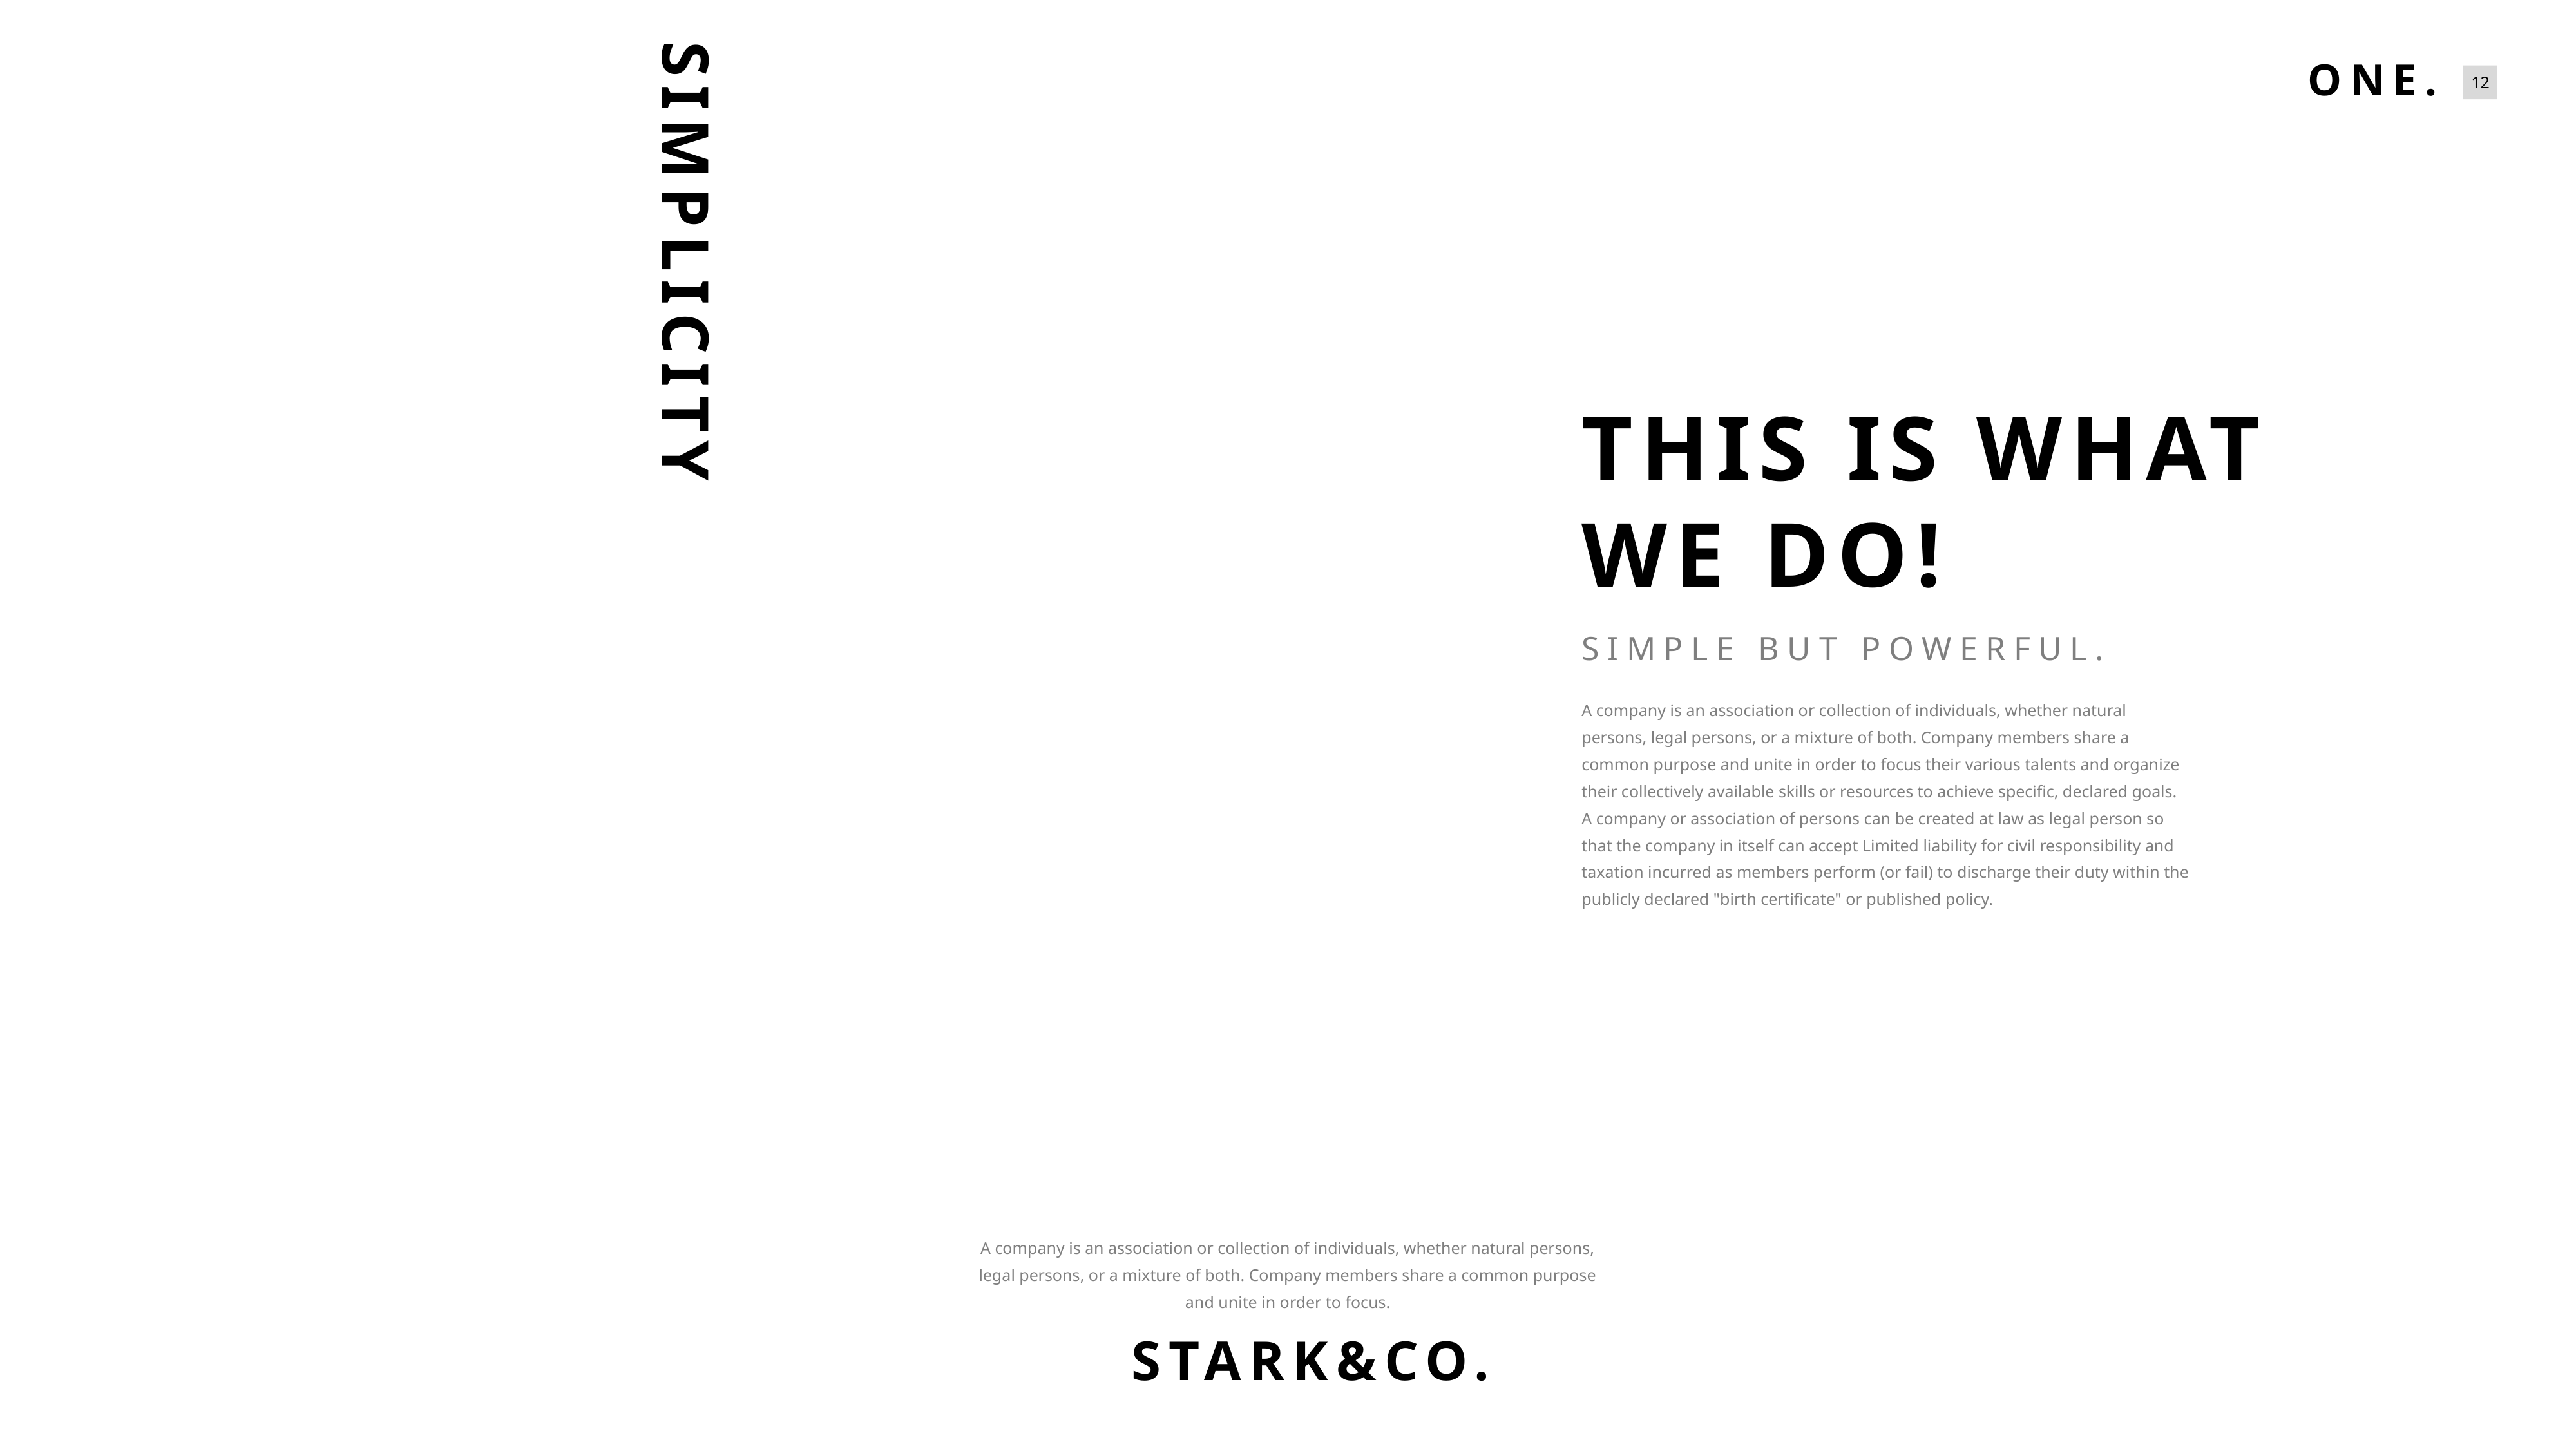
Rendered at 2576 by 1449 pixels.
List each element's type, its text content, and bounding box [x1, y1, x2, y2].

text_box A company is an association or collection of individuals, whether natural persons, legal persons, or a mixture of both. Company members share a common purpose and unite in order to focus their various talents and organize their collectively available skills or resources to achieve specific, declared goals. A company or association of persons can be created at law as legal person so that the company in itself can accept Limited liability for civil responsibility and taxation incurred as members perform (or fail) to discharge their duty within the publicly declared "birth certificate" or published policy. [1802, 683, 2211, 918]
text_box THIS IS WHAT WE DO! [1802, 387, 2390, 610]
picture [774, 0, 1802, 1449]
text_box SIMPLICITY [645, 32, 732, 967]
text_box SIMPLE BUT POWERFUL. [1802, 623, 2441, 672]
